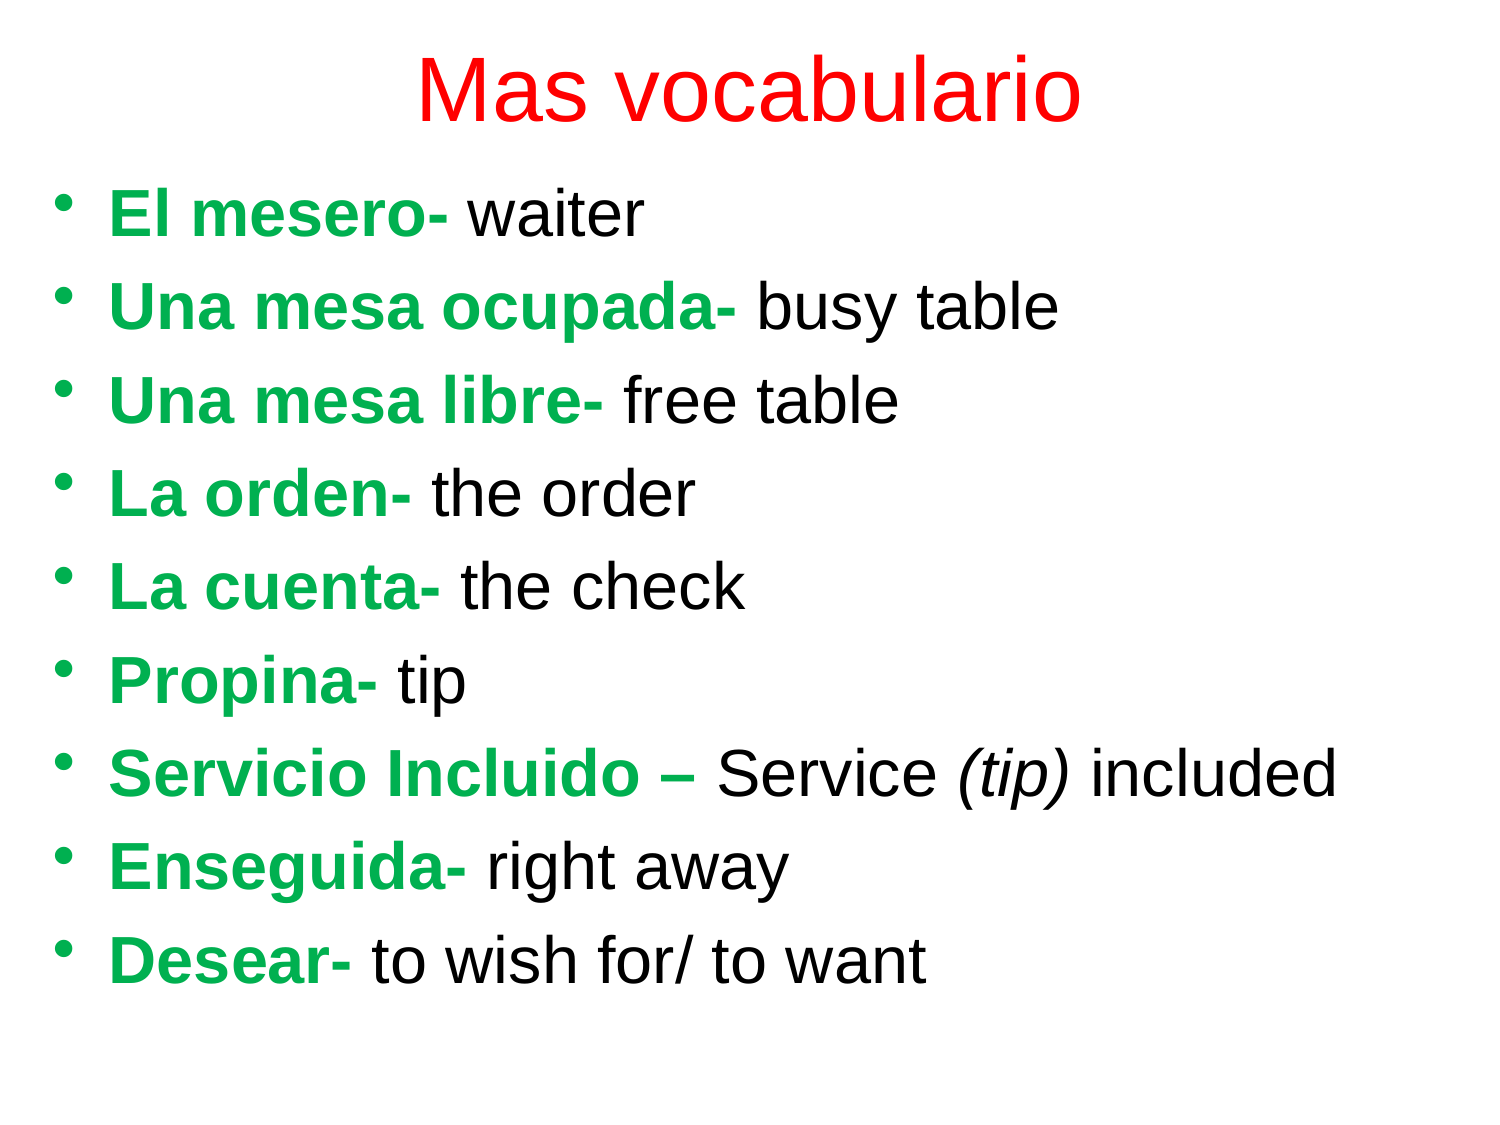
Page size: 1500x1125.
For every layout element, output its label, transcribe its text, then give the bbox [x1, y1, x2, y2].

title Mas vocabulario [75, 12, 1425, 158]
list El mesero- waiter Una mesa ocupada- busy table Una mesa libre- free table La orden- the order La cuenta- the check Propina- tip Servicio Incluido – Service (tip) included Enseguida- right away Desear- to wish for/ to want [37, 162, 1425, 1000]
